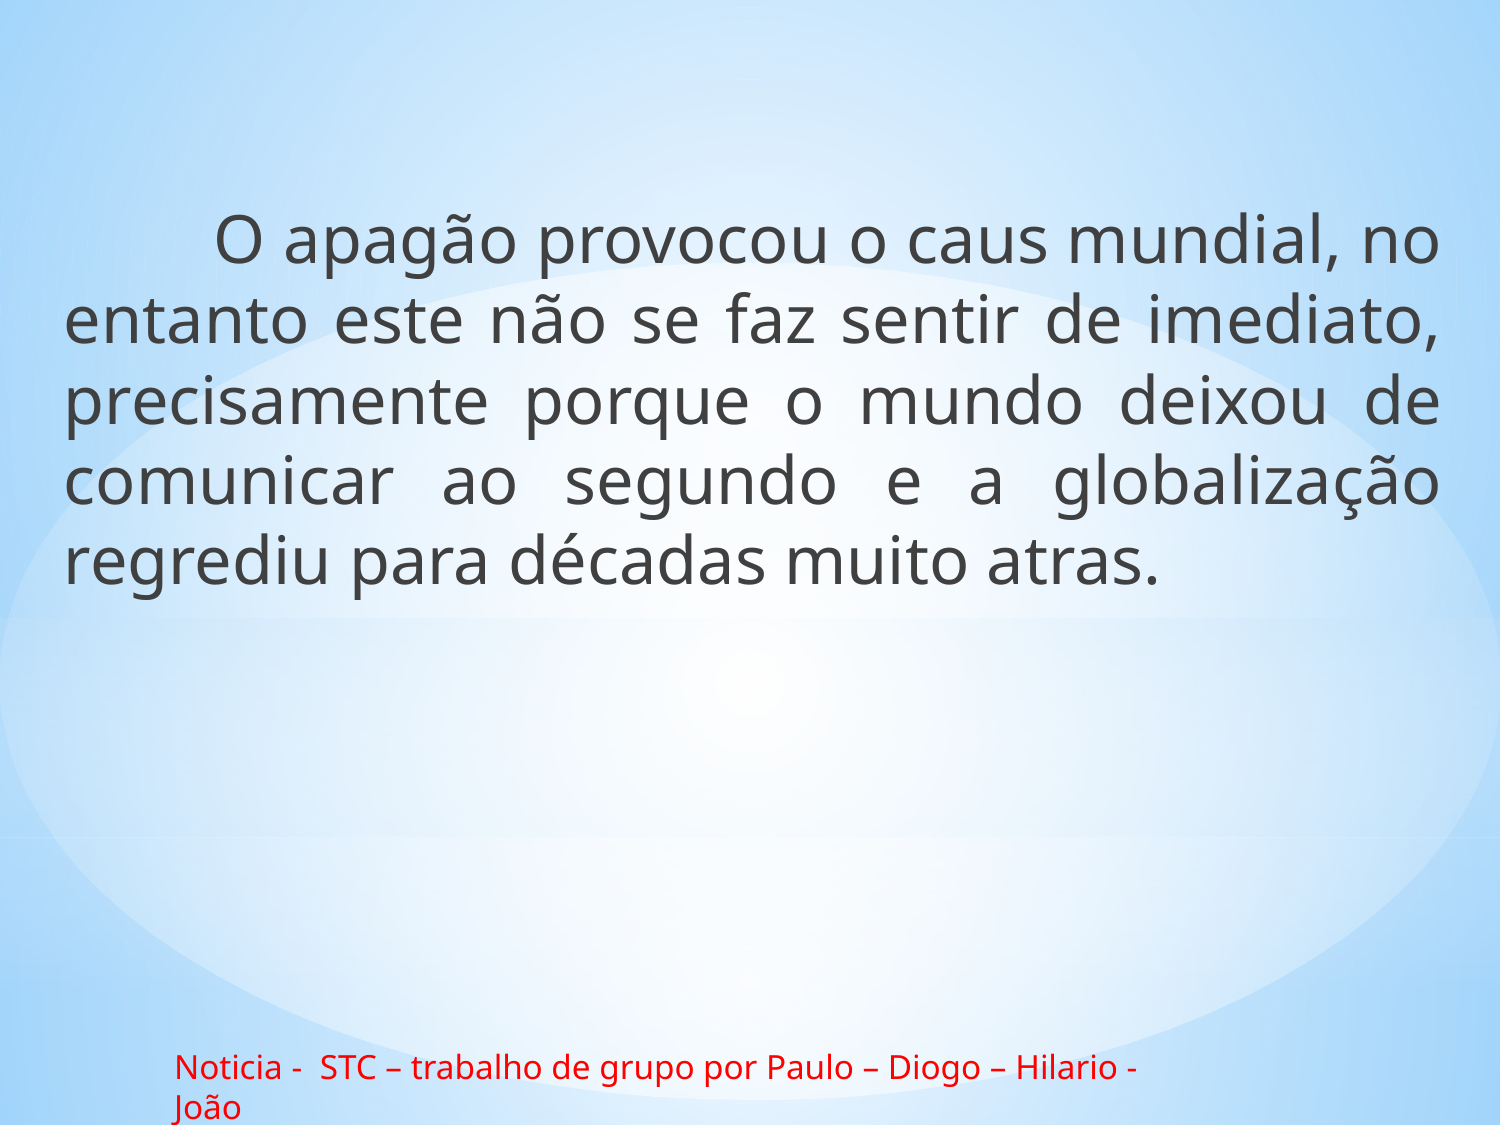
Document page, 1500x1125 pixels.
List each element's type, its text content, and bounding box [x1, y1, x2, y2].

text_box Noticia - STC – trabalho de grupo por Paulo – Diogo – Hilario - João [159, 1038, 1223, 1125]
text_box O apagão provocou o caus mundial, no entanto este não se faz sentir de imediato, precisamente porque o mundo deixou de comunicar ao segundo e a globalização regrediu para décadas muito atras. [41, 90, 1459, 1039]
